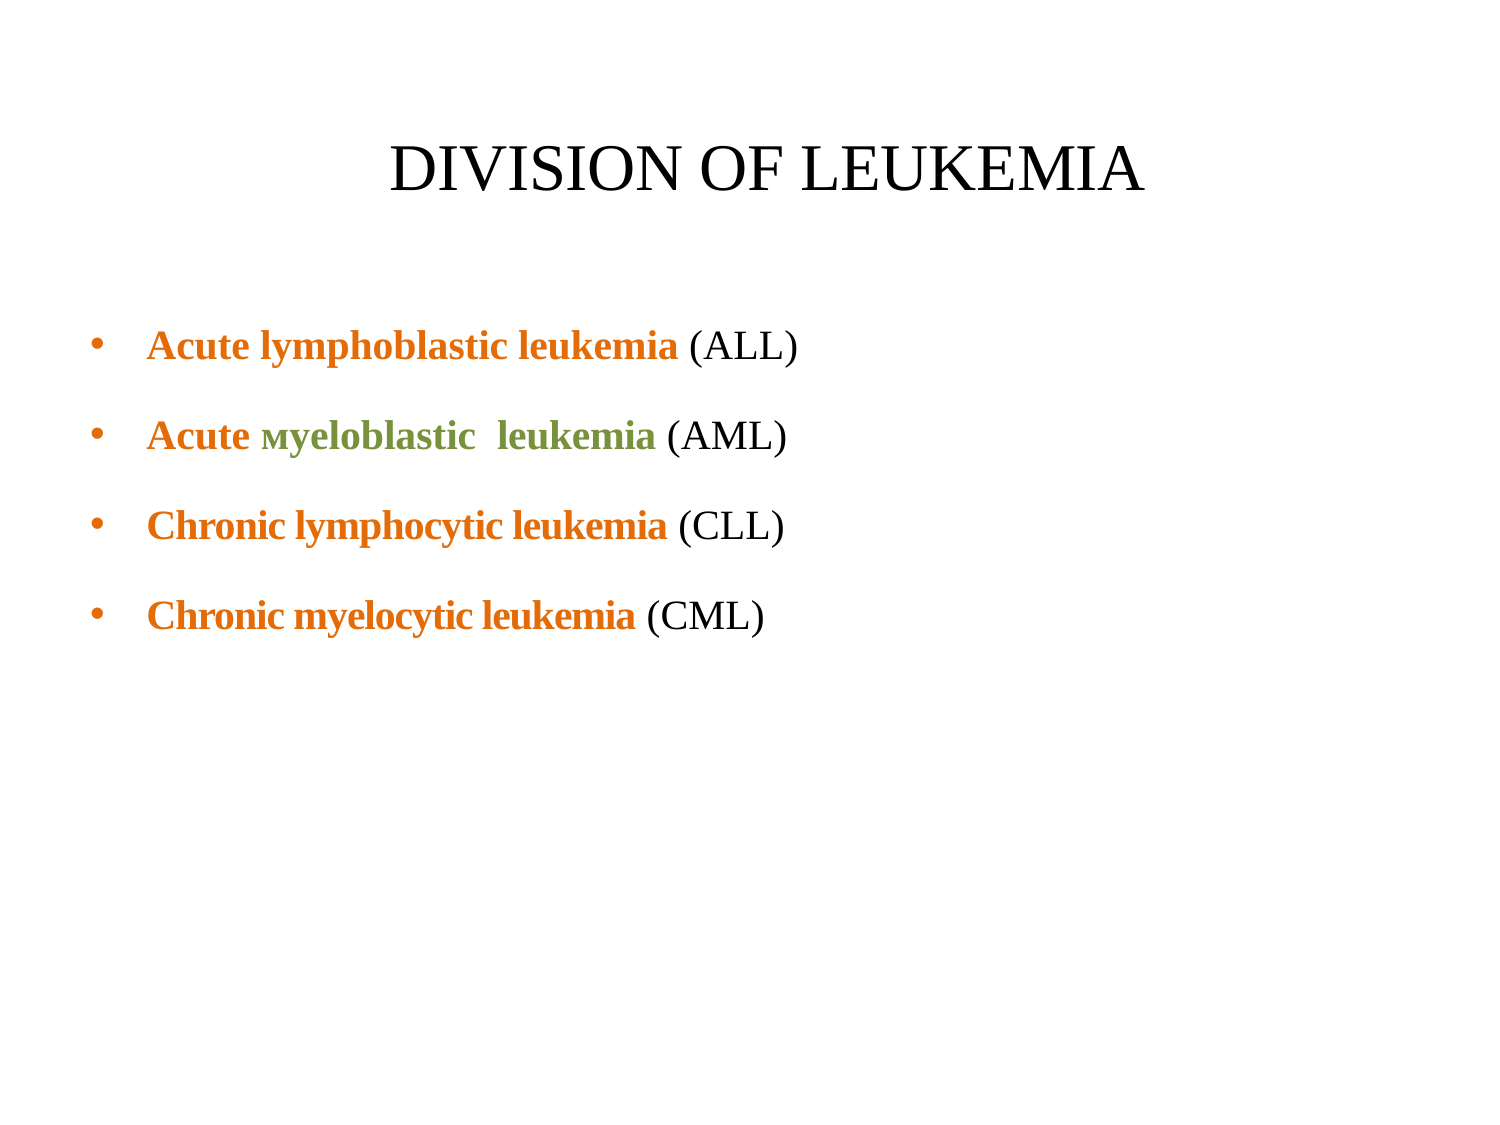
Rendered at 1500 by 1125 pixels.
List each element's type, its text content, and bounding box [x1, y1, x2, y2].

text_box Аcute lymphoblastic leukemia (ALL) Аcute мyeloblastic leukemia (AML) Chronic lymphocytic leukemia (CLL) Chronic myelocytic leukemia (CML) [87, 267, 1362, 638]
title DIVISION OF LEUKEMIA [75, 0, 1425, 258]
